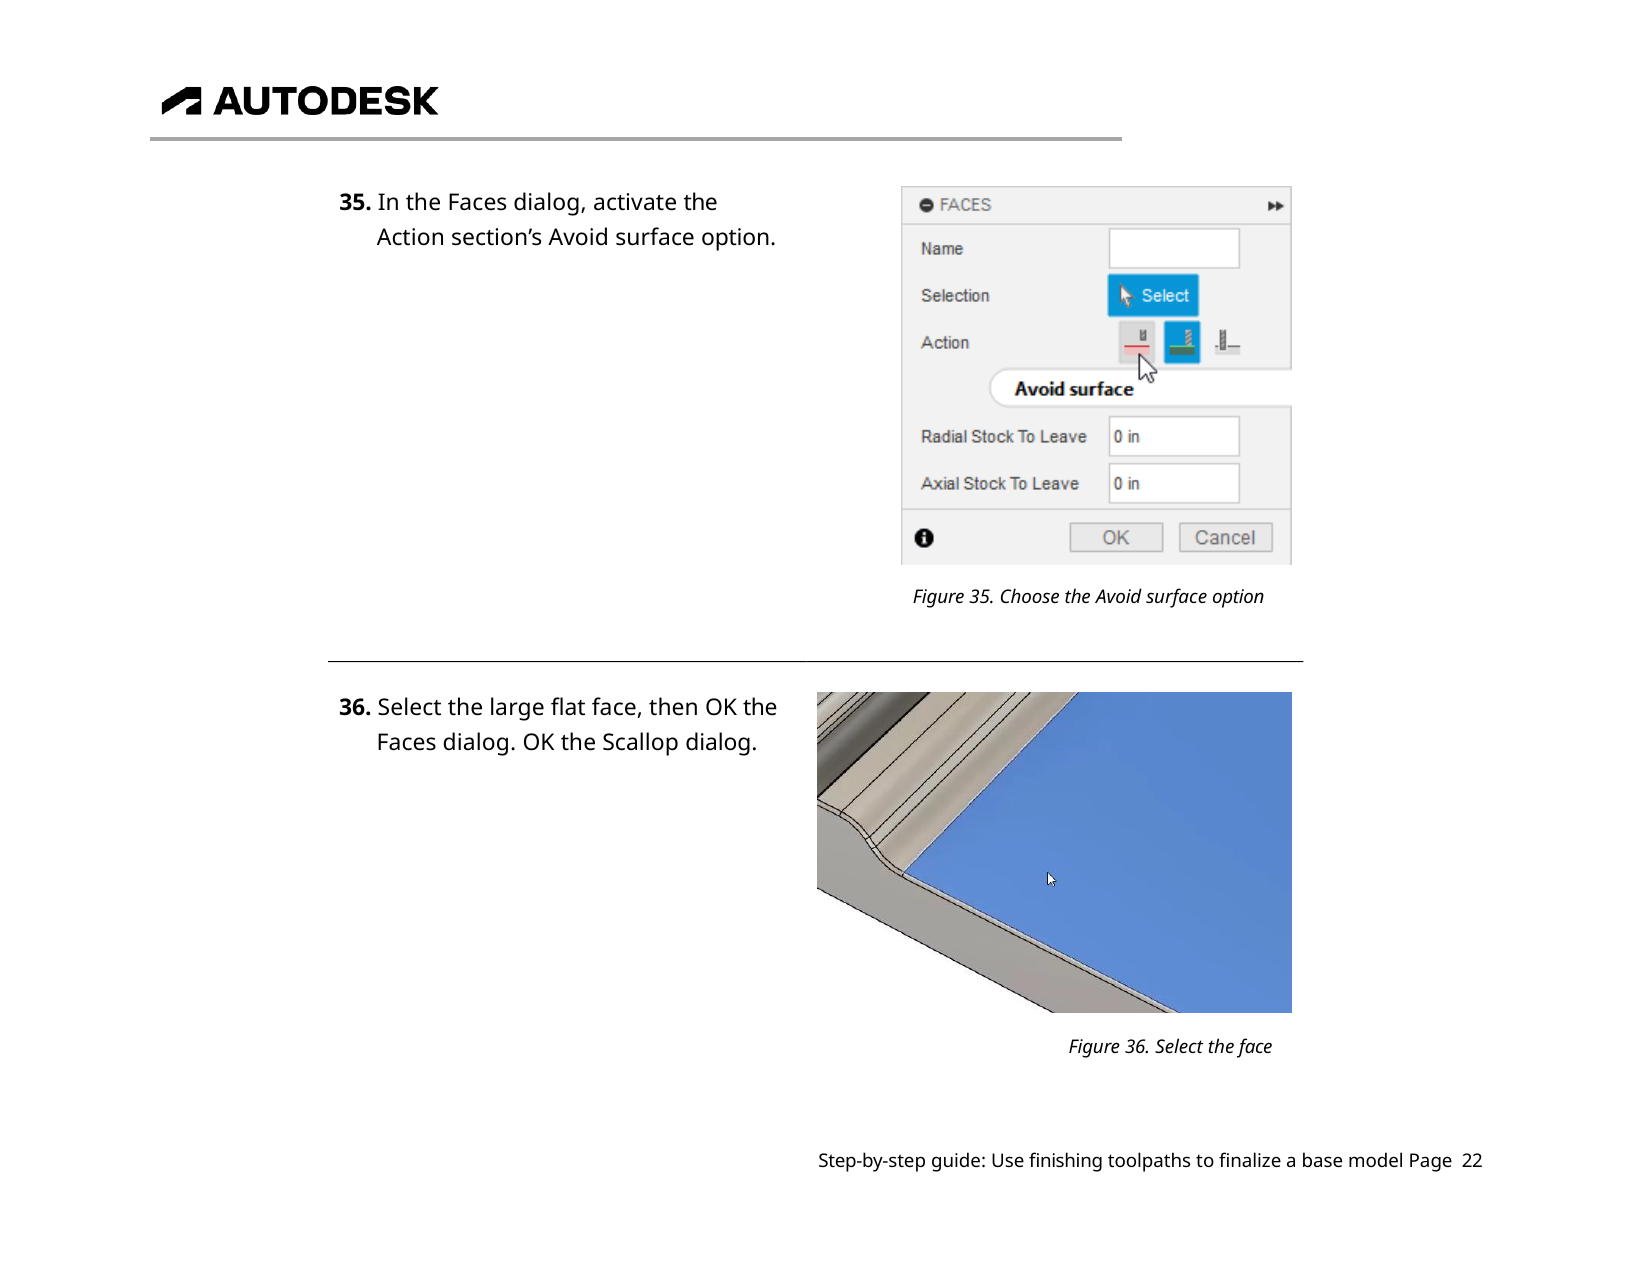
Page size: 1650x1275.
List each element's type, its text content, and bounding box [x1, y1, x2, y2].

picture [900, 186, 1292, 565]
text_box 36. Select the large flat face, then OK the Faces dialog. OK the Scallop dialog. [337, 683, 783, 755]
picture [817, 691, 1293, 1013]
text_box Figure 36. Select the face [1066, 1032, 1294, 1057]
slide_number Step-by-step guide: Use finishing toolpaths to finalize a base model Page 20 [816, 1145, 1509, 1275]
picture [161, 86, 439, 115]
text_box 35. In the Faces dialog, activate the Action section’s Avoid surface option. [337, 178, 786, 250]
text_box Figure 35. Choose the Avoid surface option [910, 582, 1294, 608]
